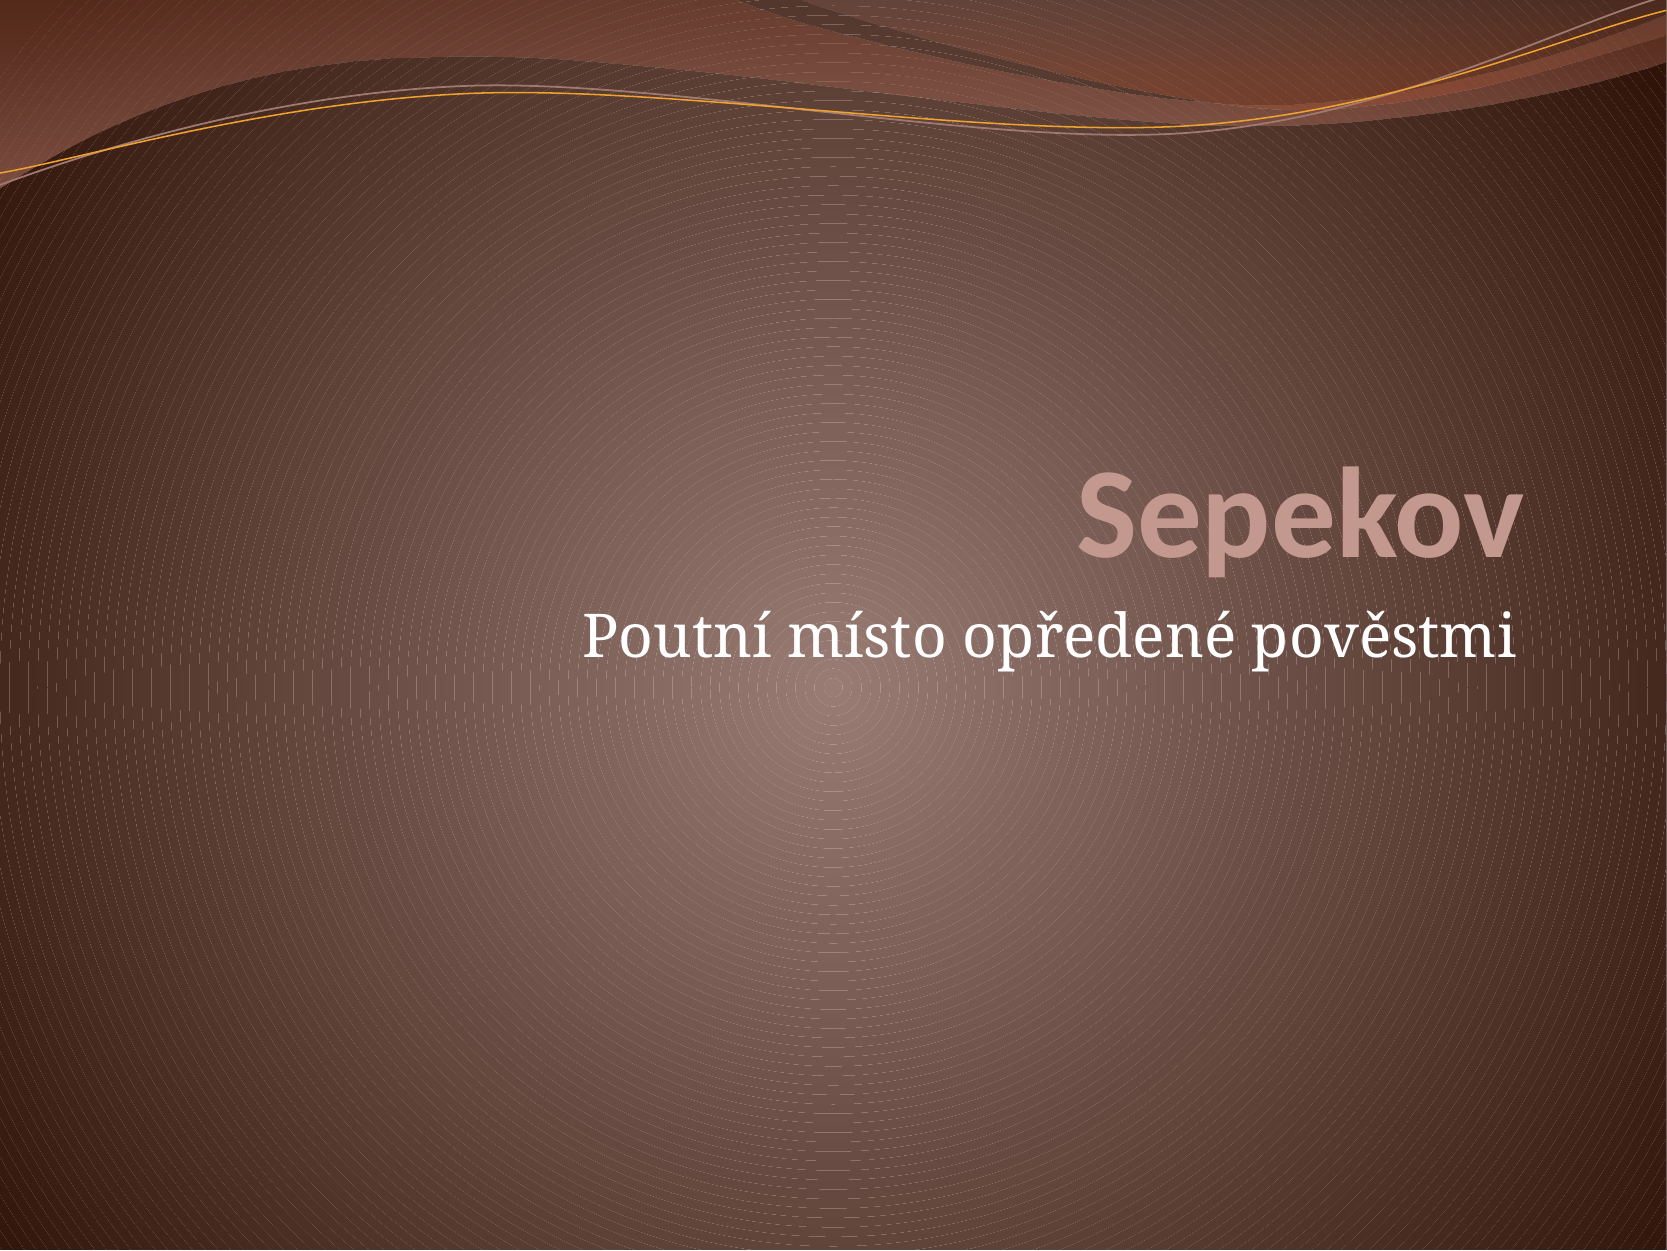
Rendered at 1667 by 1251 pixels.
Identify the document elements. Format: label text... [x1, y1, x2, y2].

title Sepekov [97, 249, 1529, 584]
subtitle Poutní místo opředené pověstmi [97, 588, 1529, 908]
